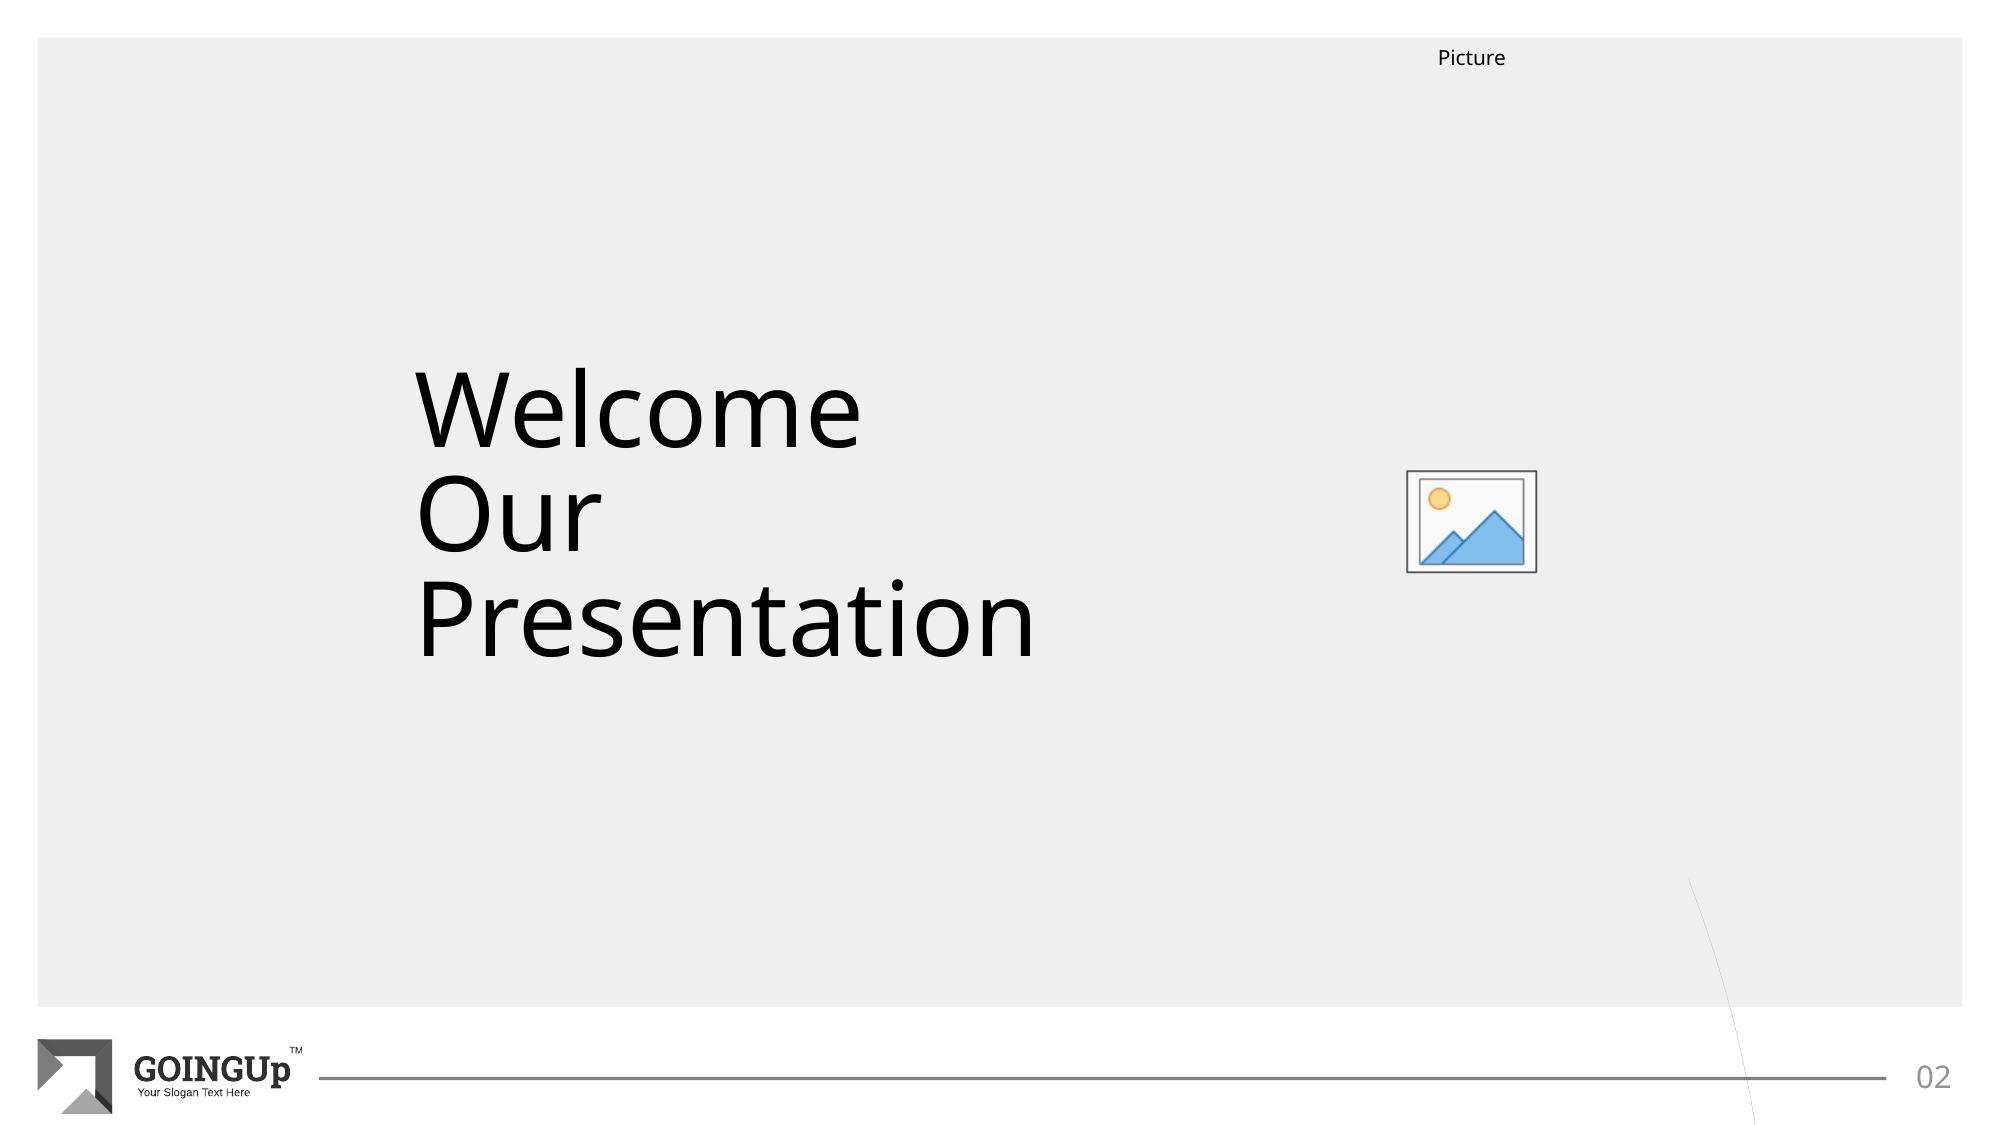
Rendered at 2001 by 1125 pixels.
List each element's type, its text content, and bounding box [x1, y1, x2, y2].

text_box Welcome Our Presentation [399, 356, 981, 685]
slide_number 02 [1886, 1030, 1982, 1125]
text_box [36, 36, 1963, 1008]
picture [981, 37, 1963, 1008]
